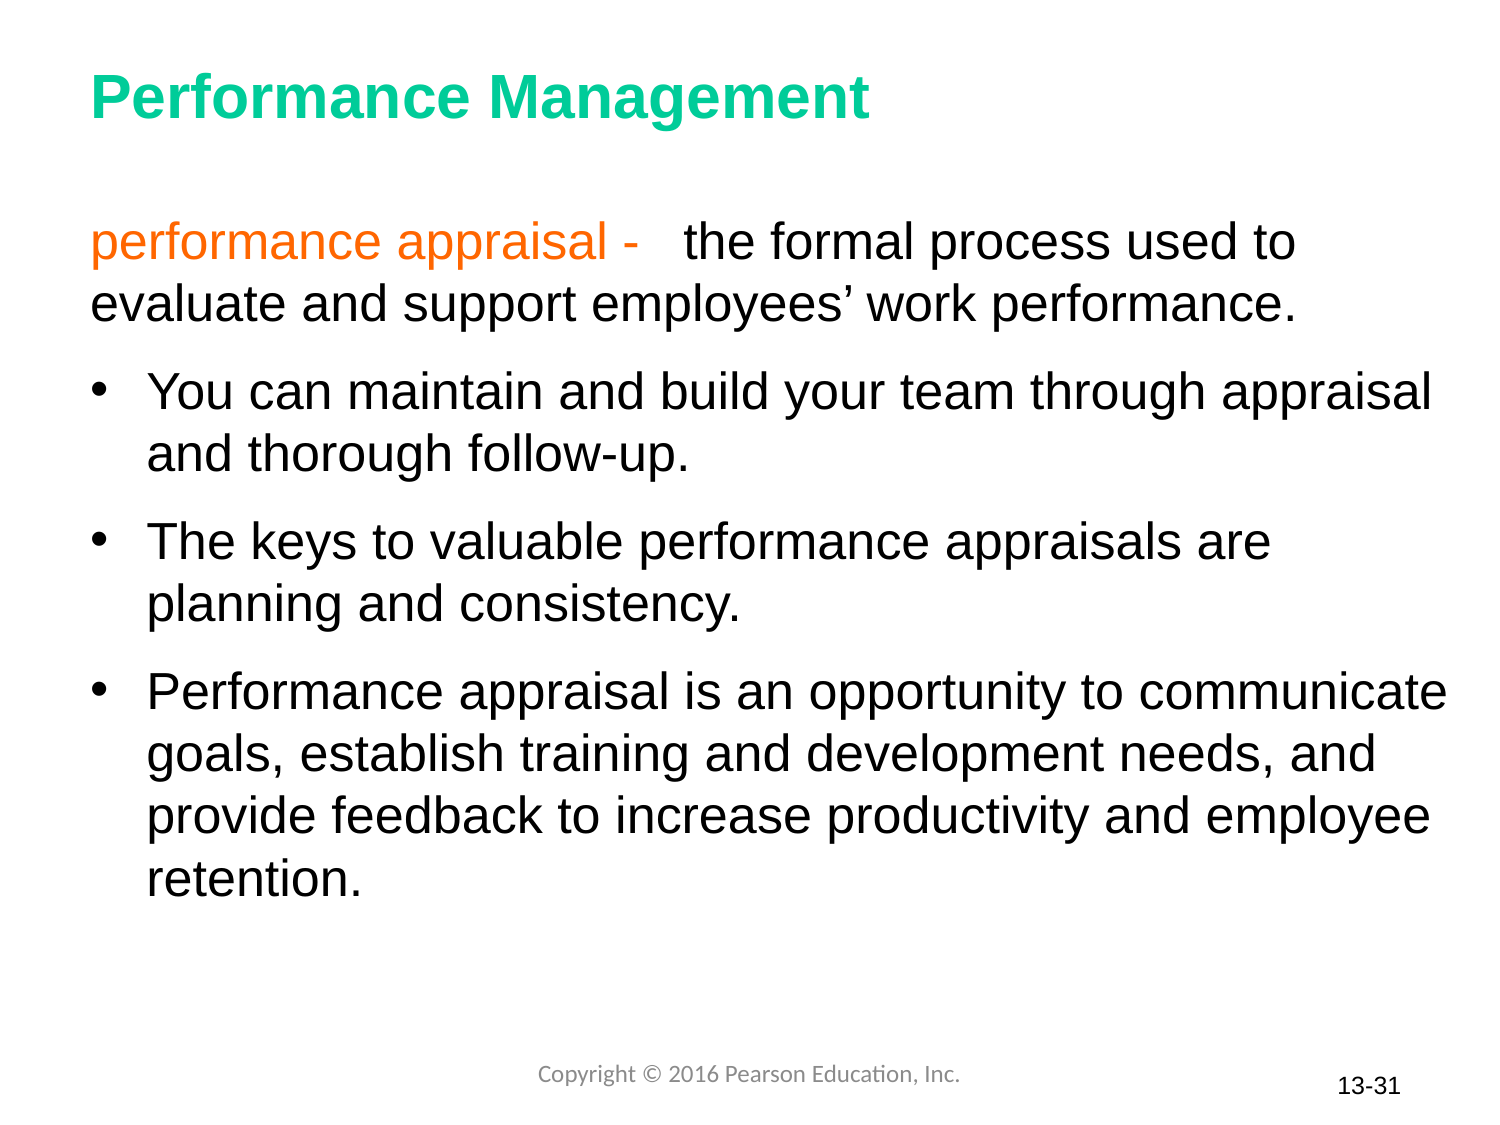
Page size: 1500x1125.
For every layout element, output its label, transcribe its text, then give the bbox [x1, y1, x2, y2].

list performance appraisal - the formal process used to evaluate and support employees’ work performance. You can maintain and build your team through appraisal and thorough follow-up. The keys to valuable performance appraisals are planning and consistency. Performance appraisal is an opportunity to communicate goals, establish training and development needs, and provide feedback to increase productivity and employee retention. [75, 200, 1475, 988]
title Performance Management [75, 0, 1425, 188]
footer Copyright © 2016 Pearson Education, Inc. [512, 1042, 988, 1103]
